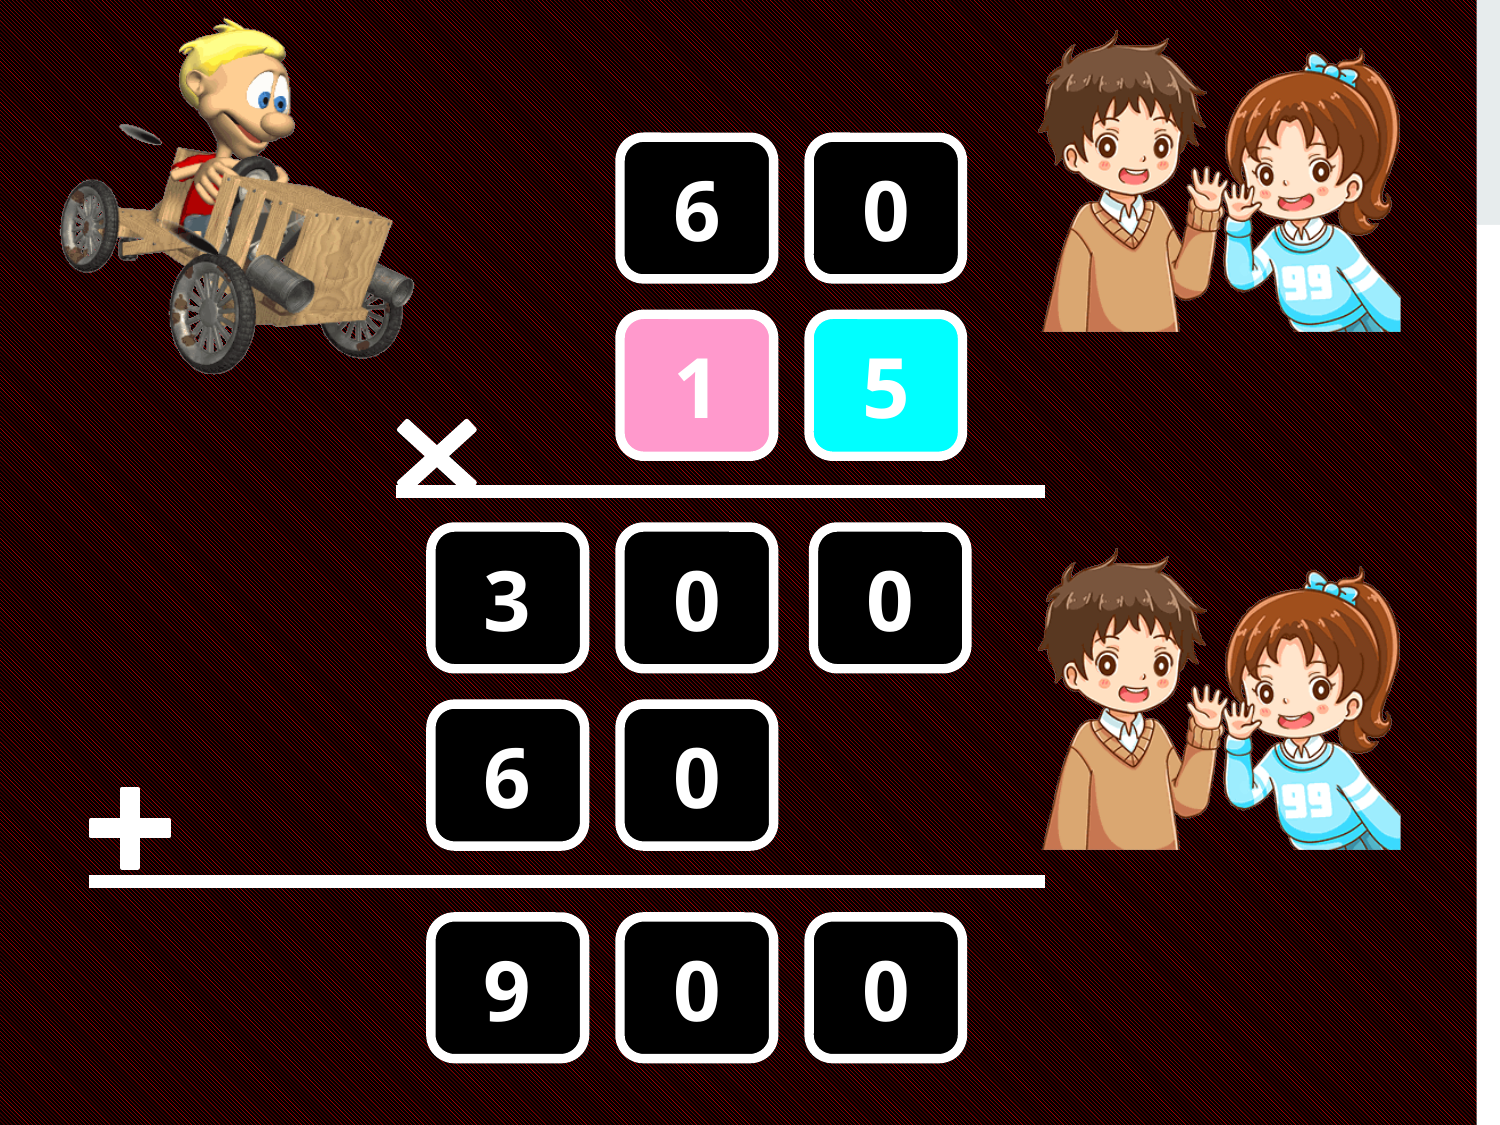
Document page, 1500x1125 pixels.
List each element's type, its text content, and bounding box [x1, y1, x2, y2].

text_box 3 [428, 524, 587, 672]
text_box 6 [428, 701, 587, 849]
picture [1009, 526, 1429, 867]
text_box 1 [617, 311, 777, 459]
text_box 5 [806, 311, 965, 459]
text_box 0 [806, 914, 965, 1061]
text_box 0 [617, 701, 777, 849]
text_box 0 [806, 134, 965, 282]
text_box [396, 418, 477, 486]
text_box 0 [811, 524, 970, 672]
picture [36, 9, 438, 390]
picture [1009, 9, 1429, 350]
text_box 0 [617, 914, 777, 1061]
text_box [89, 787, 171, 870]
text_box 6 [617, 134, 777, 282]
text_box 9 [428, 914, 587, 1061]
text_box 0 [617, 524, 777, 672]
